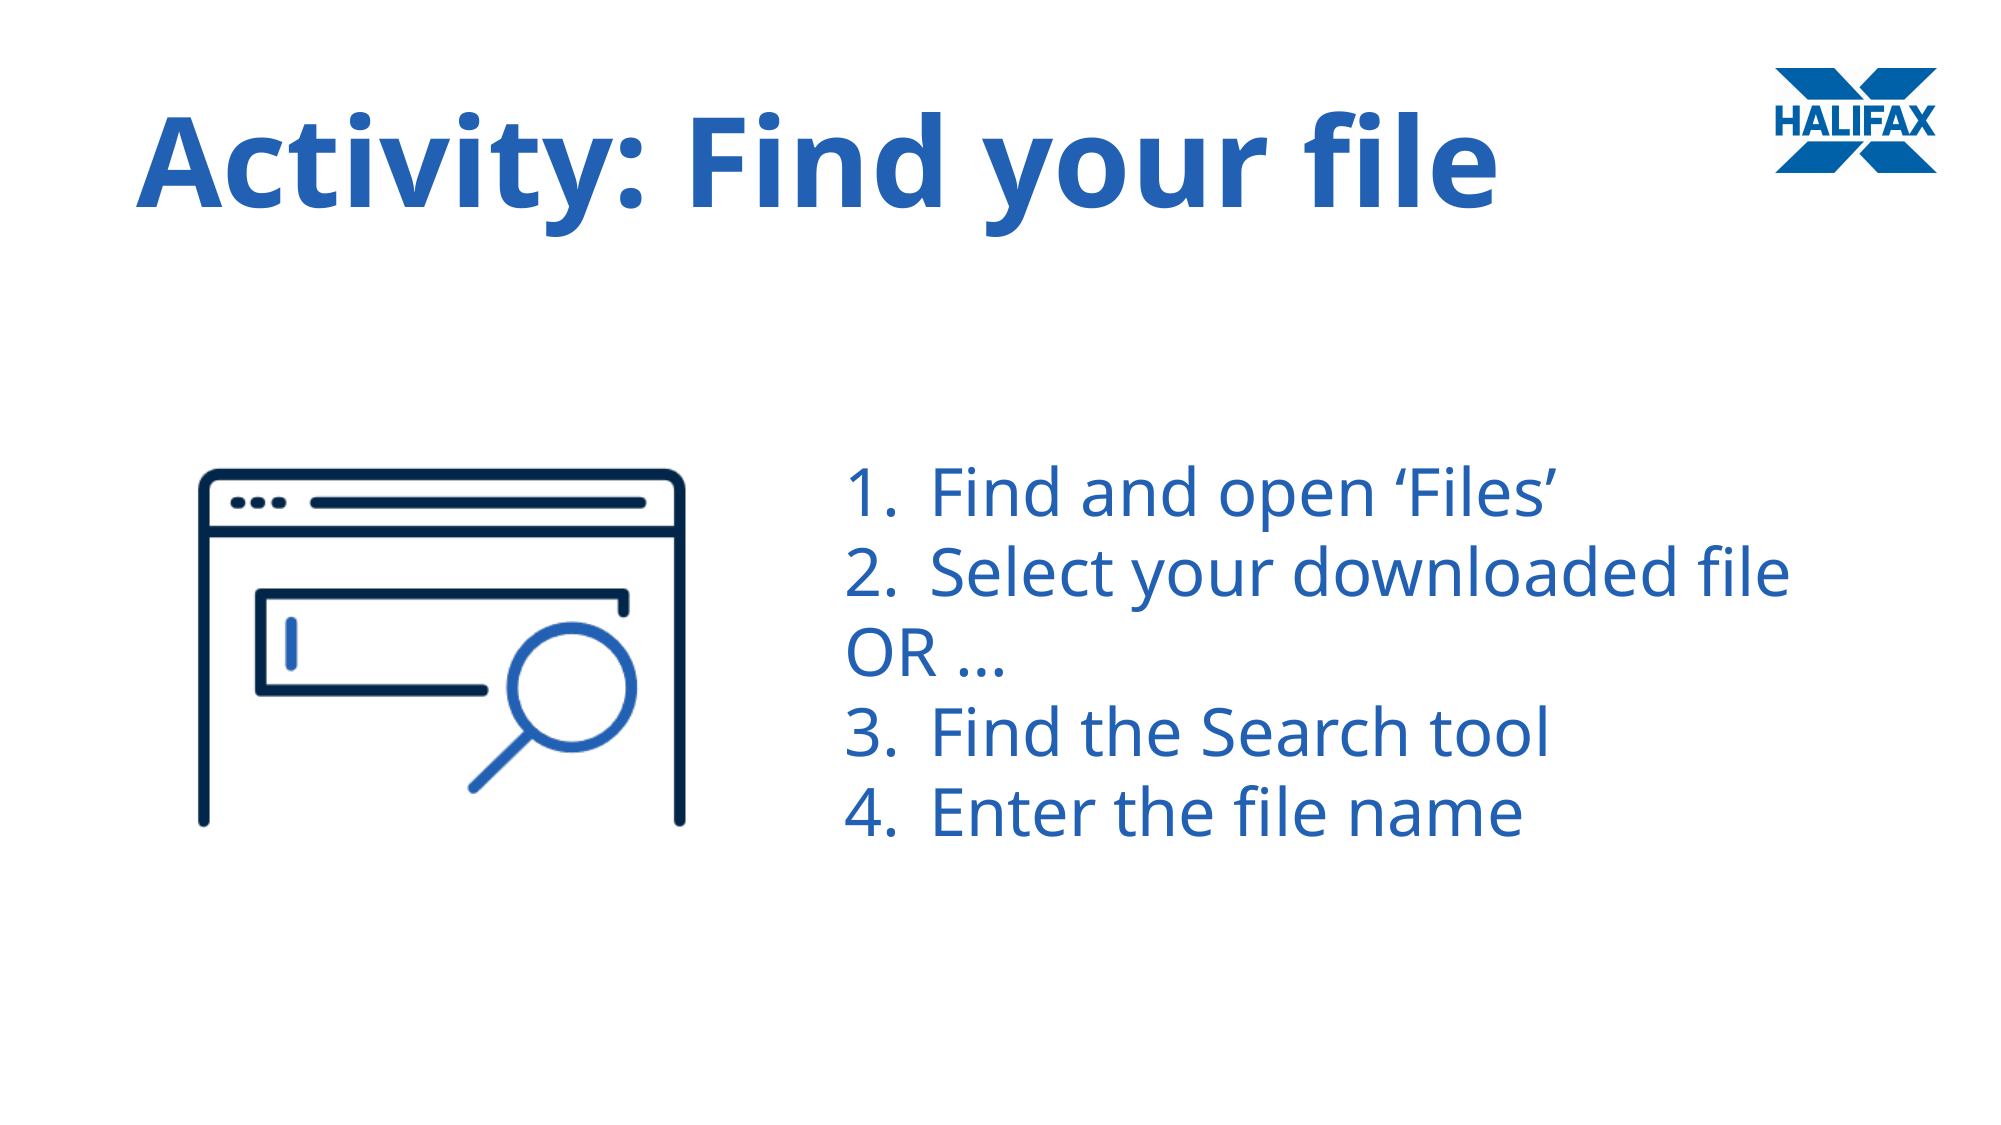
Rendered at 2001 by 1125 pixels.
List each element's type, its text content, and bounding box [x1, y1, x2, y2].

list Activity: Find your file [121, 75, 1579, 221]
picture [1775, 68, 1937, 173]
picture [121, 327, 764, 972]
list Find and open ‘Files’ Select your downloaded file OR … Find the Search tool Enter the file name [830, 328, 1879, 972]
